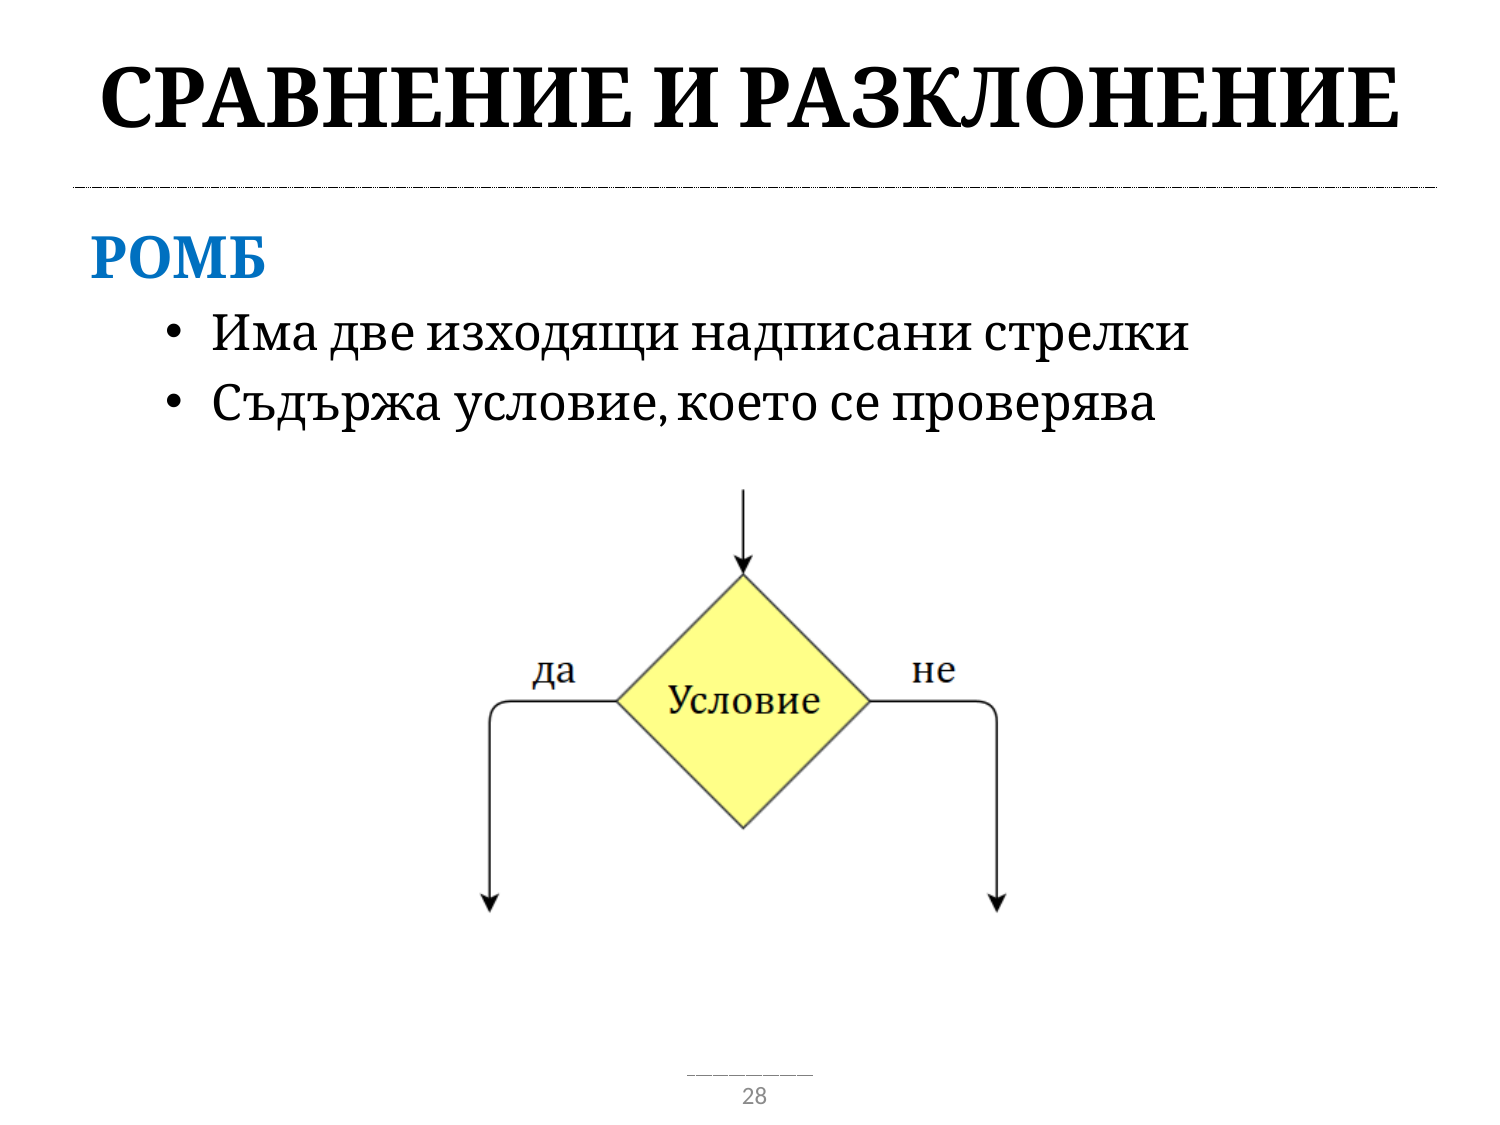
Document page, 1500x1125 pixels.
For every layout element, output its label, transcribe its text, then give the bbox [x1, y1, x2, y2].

list Ромб Има две изходящи надписани стрелки Съдържа условие, което се проверява [75, 212, 1450, 1063]
title Сравнение и разклонение [0, 0, 1500, 188]
picture [474, 474, 1016, 931]
slide_number 28 [579, 1065, 930, 1125]
